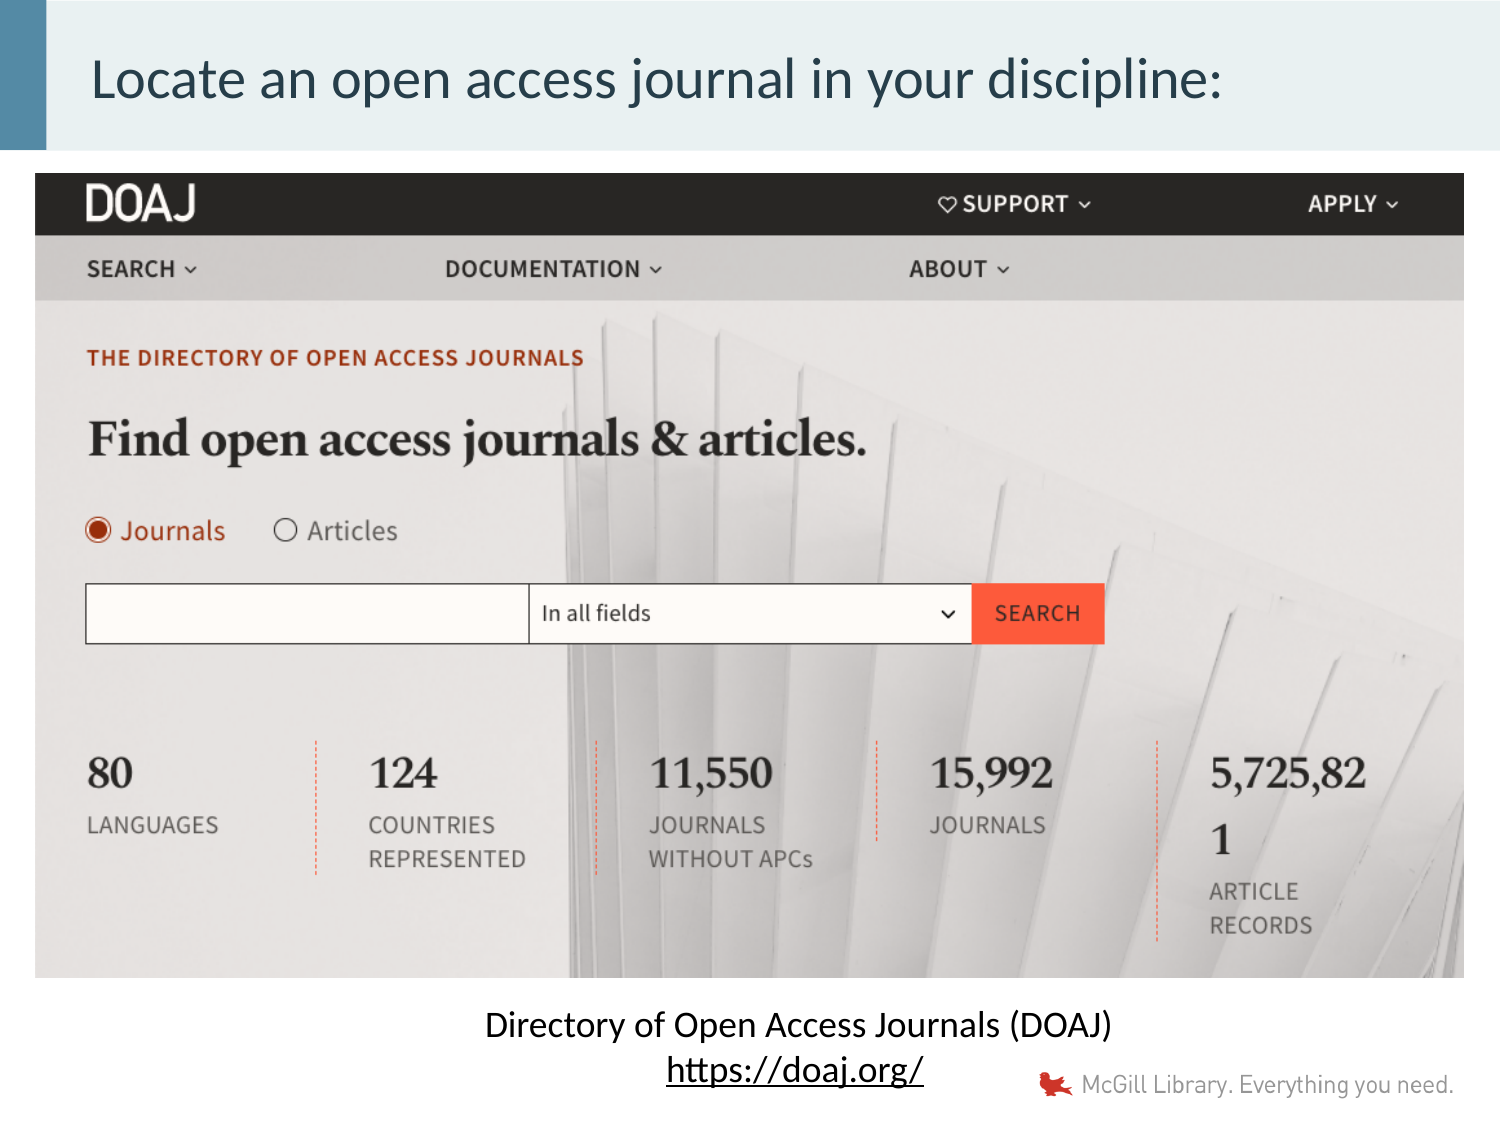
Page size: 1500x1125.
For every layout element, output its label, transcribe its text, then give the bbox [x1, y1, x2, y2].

picture [35, 173, 1465, 978]
picture [1076, 1070, 1458, 1102]
title Locate an open access journal in your discipline: [46, 0, 1500, 150]
text_box Directory of Open Access Journals (DOAJ) https://doaj.org/ [303, 992, 1296, 1098]
